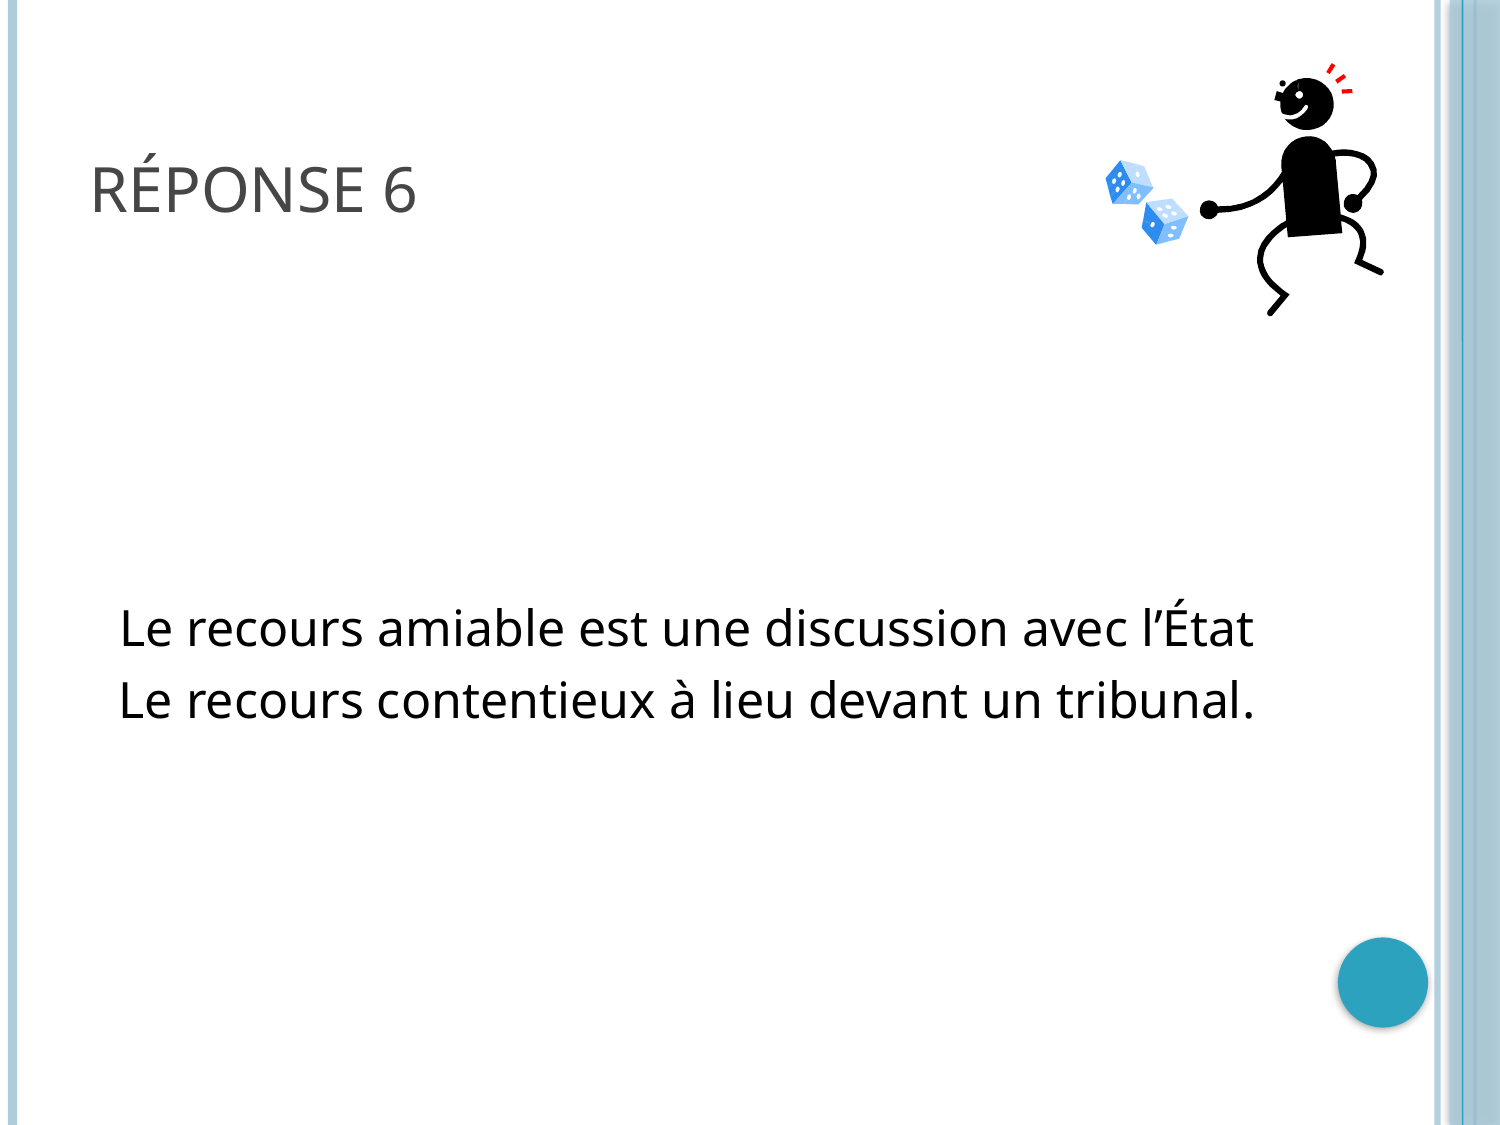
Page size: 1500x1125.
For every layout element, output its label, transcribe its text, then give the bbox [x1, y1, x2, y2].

picture [1118, 45, 1413, 305]
list Le recours amiable est une discussion avec l’État Le recours contentieux à lieu devant un tribunal. [74, 262, 1301, 1063]
title Réponse 6 [75, 45, 1116, 233]
